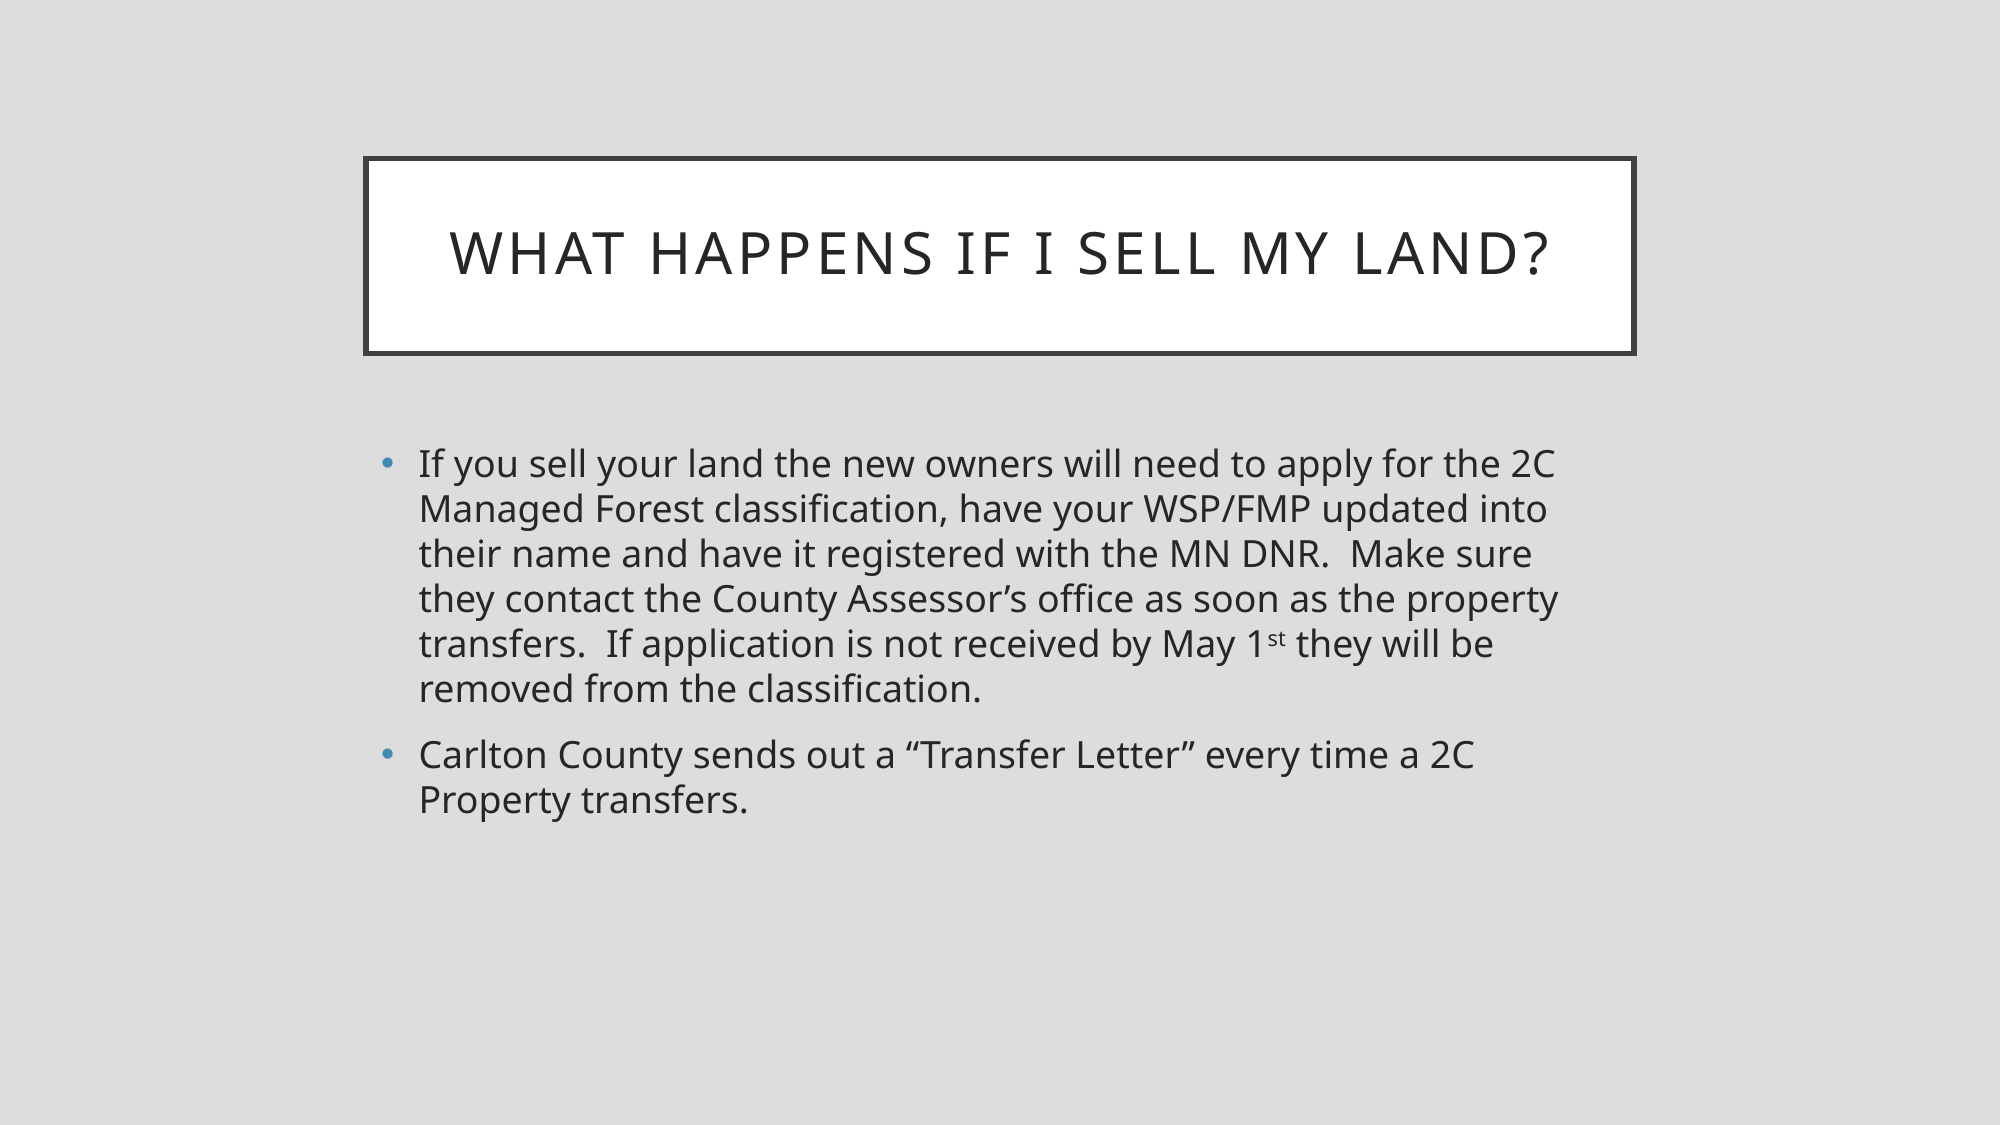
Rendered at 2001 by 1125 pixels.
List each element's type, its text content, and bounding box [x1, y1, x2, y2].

title What happens if I sell my land? [363, 156, 1637, 356]
list If you sell your land the new owners will need to apply for the 2C Managed Forest classification, have your WSP/FMP updated into their name and have it registered with the MN DNR. Make sure they contact the County Assessor’s office as soon as the property transfers. If application is not received by May 1st they will be removed from the classification. Carlton County sends out a “Transfer Letter” every time a 2C Property transfers. [366, 432, 1634, 942]
